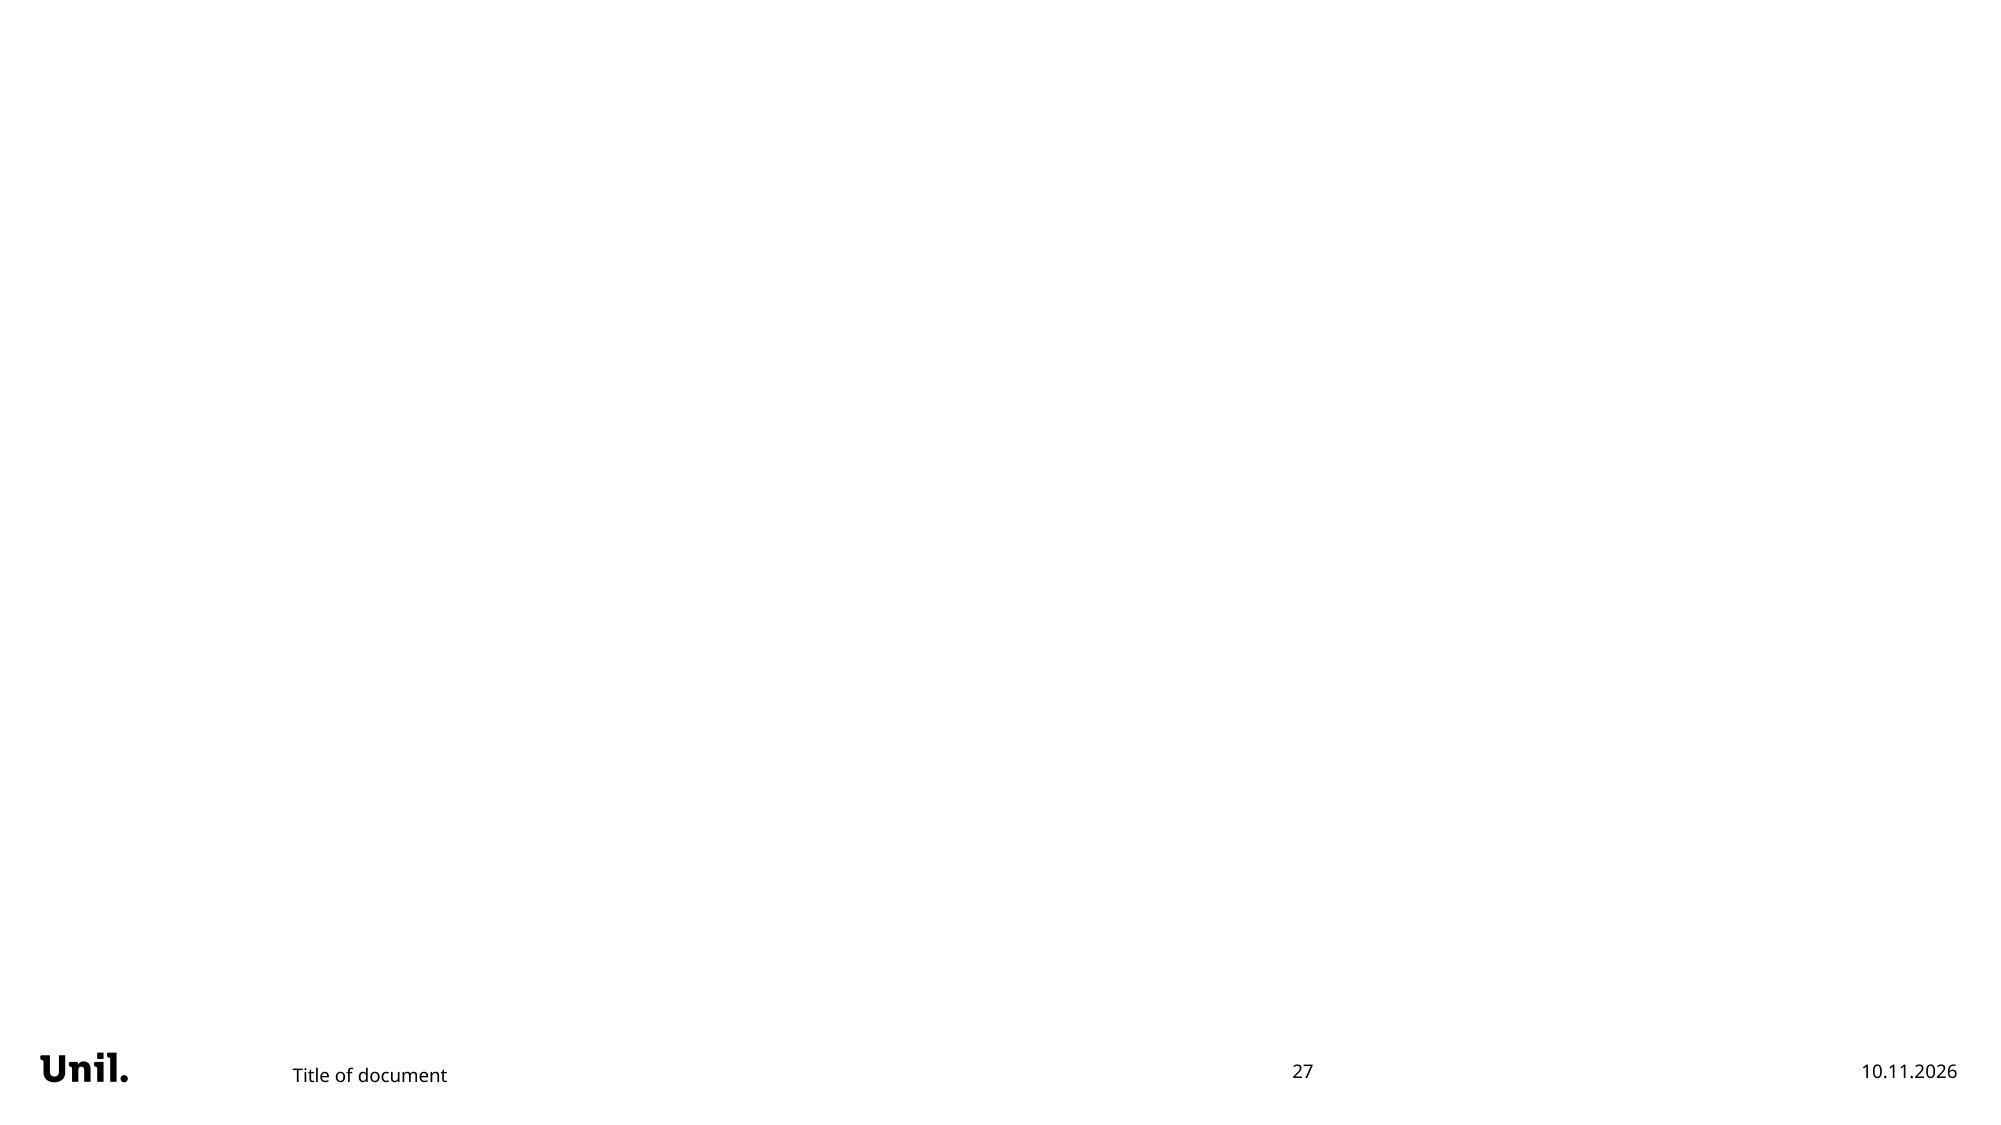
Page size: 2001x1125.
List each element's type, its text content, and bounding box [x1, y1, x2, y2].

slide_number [1789, 1026, 1958, 1086]
slide_number 27 [1250, 1037, 1355, 1086]
footer Title of document [292, 1011, 1048, 1087]
picture [27, 1042, 141, 1095]
